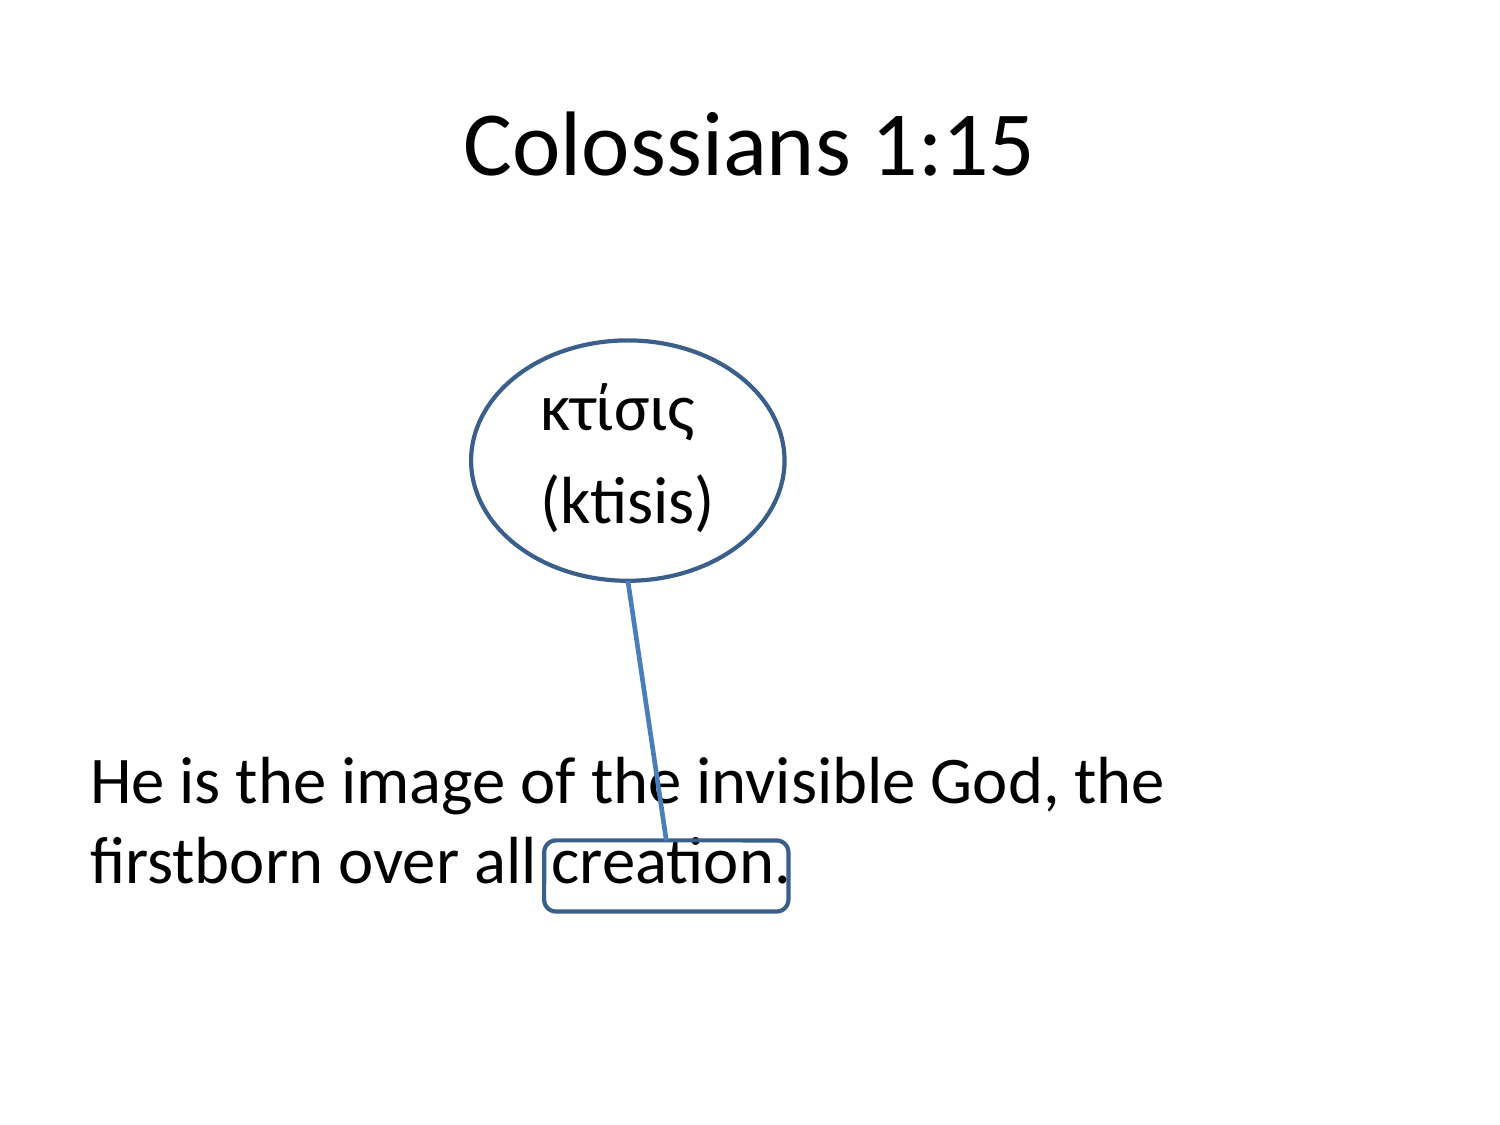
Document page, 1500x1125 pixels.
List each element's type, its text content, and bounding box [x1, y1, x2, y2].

title Colossians 1:15 [75, 45, 1425, 233]
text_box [627, 580, 667, 841]
text_box [542, 838, 791, 914]
text_box [468, 338, 787, 583]
list κτίσις (ktisis) He is the image of the invisible God, the firstborn over all creation. [75, 262, 1425, 1005]
